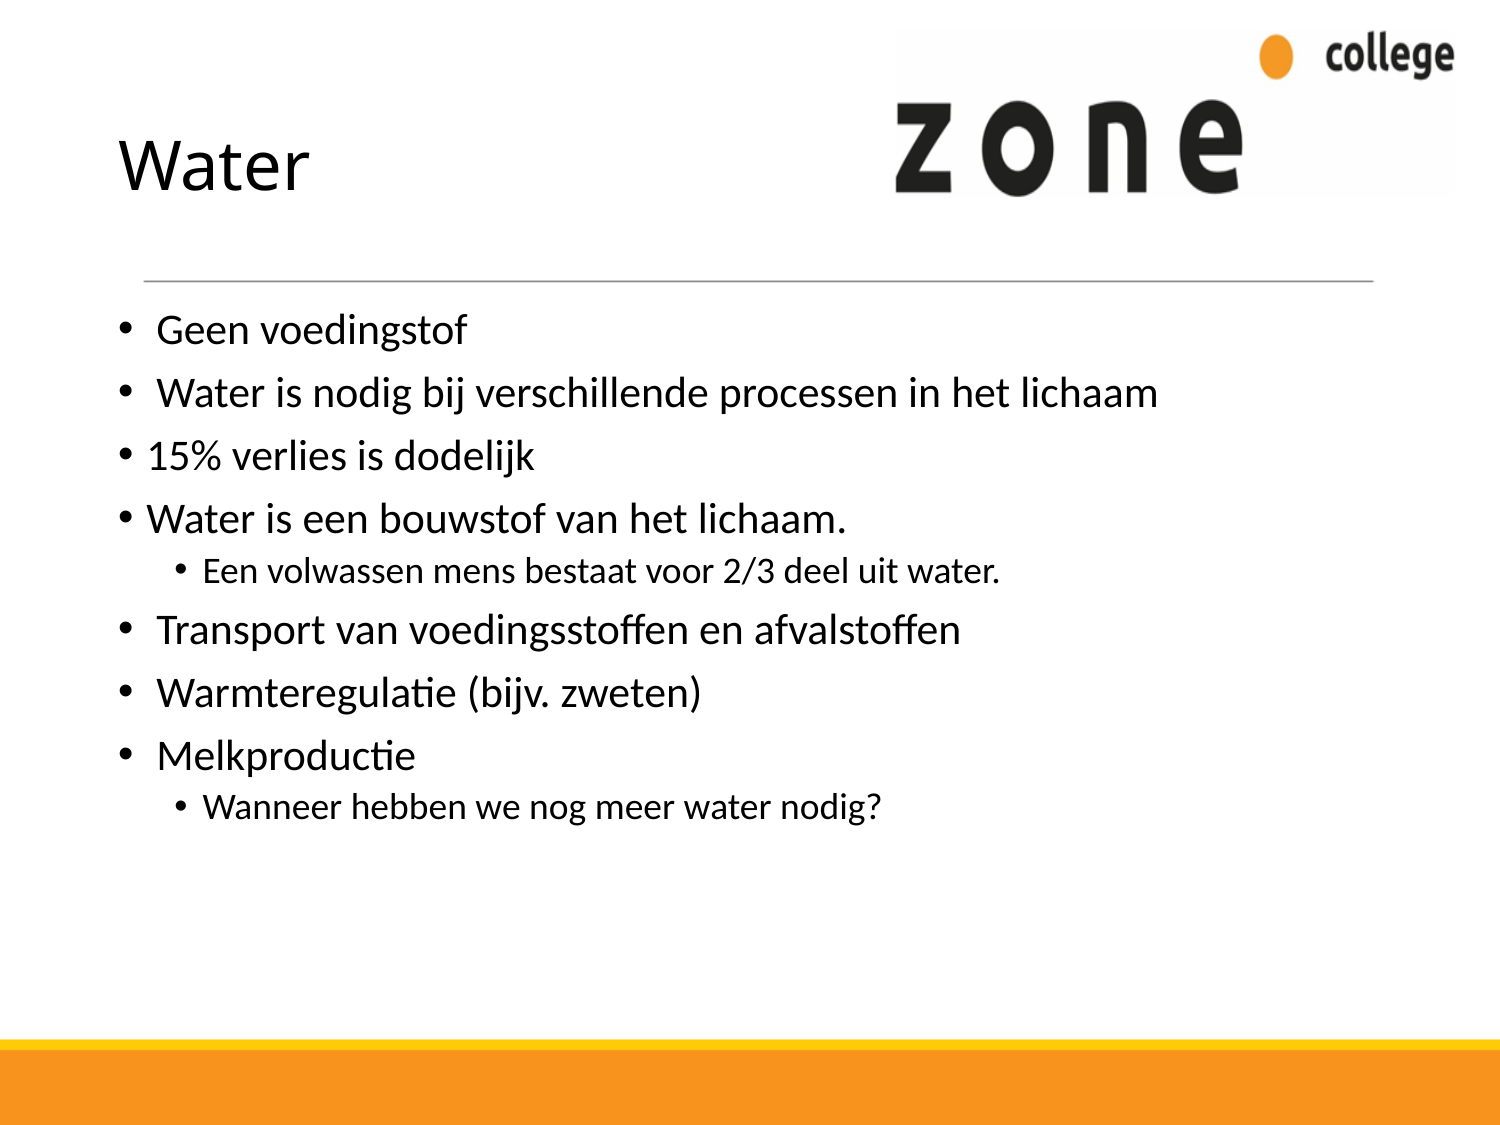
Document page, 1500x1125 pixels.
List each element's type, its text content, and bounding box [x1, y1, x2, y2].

list Geen voedingstof Water is nodig bij verschillende processen in het lichaam 15% verlies is dodelijk Water is een bouwstof van het lichaam. Een volwassen mens bestaat voor 2/3 deel uit water. Transport van voedingsstoffen en afvalstoffen Warmteregulatie (bijv. zweten) Melkproductie Wanneer hebben we nog meer water nodig? [103, 299, 1397, 1014]
title Water [103, 59, 1397, 278]
picture [0, 0, 1500, 1125]
